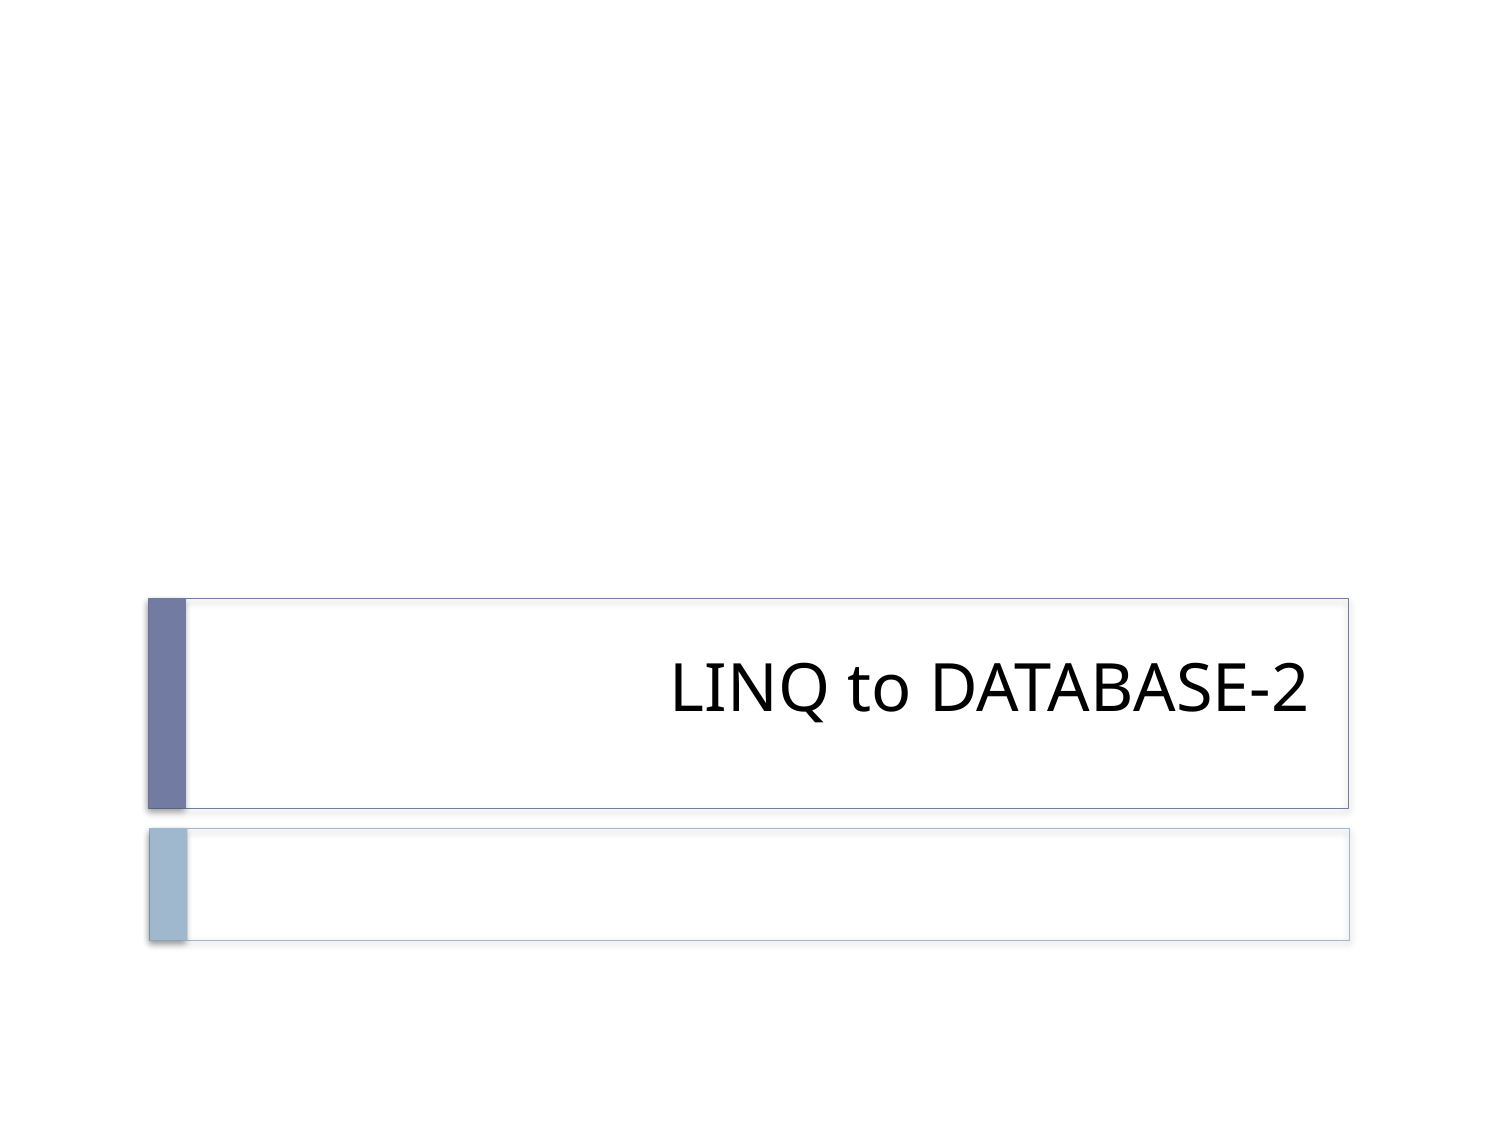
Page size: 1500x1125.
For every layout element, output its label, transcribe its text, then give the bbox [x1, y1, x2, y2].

title LINQ to DATABASE-2 [200, 637, 1325, 800]
